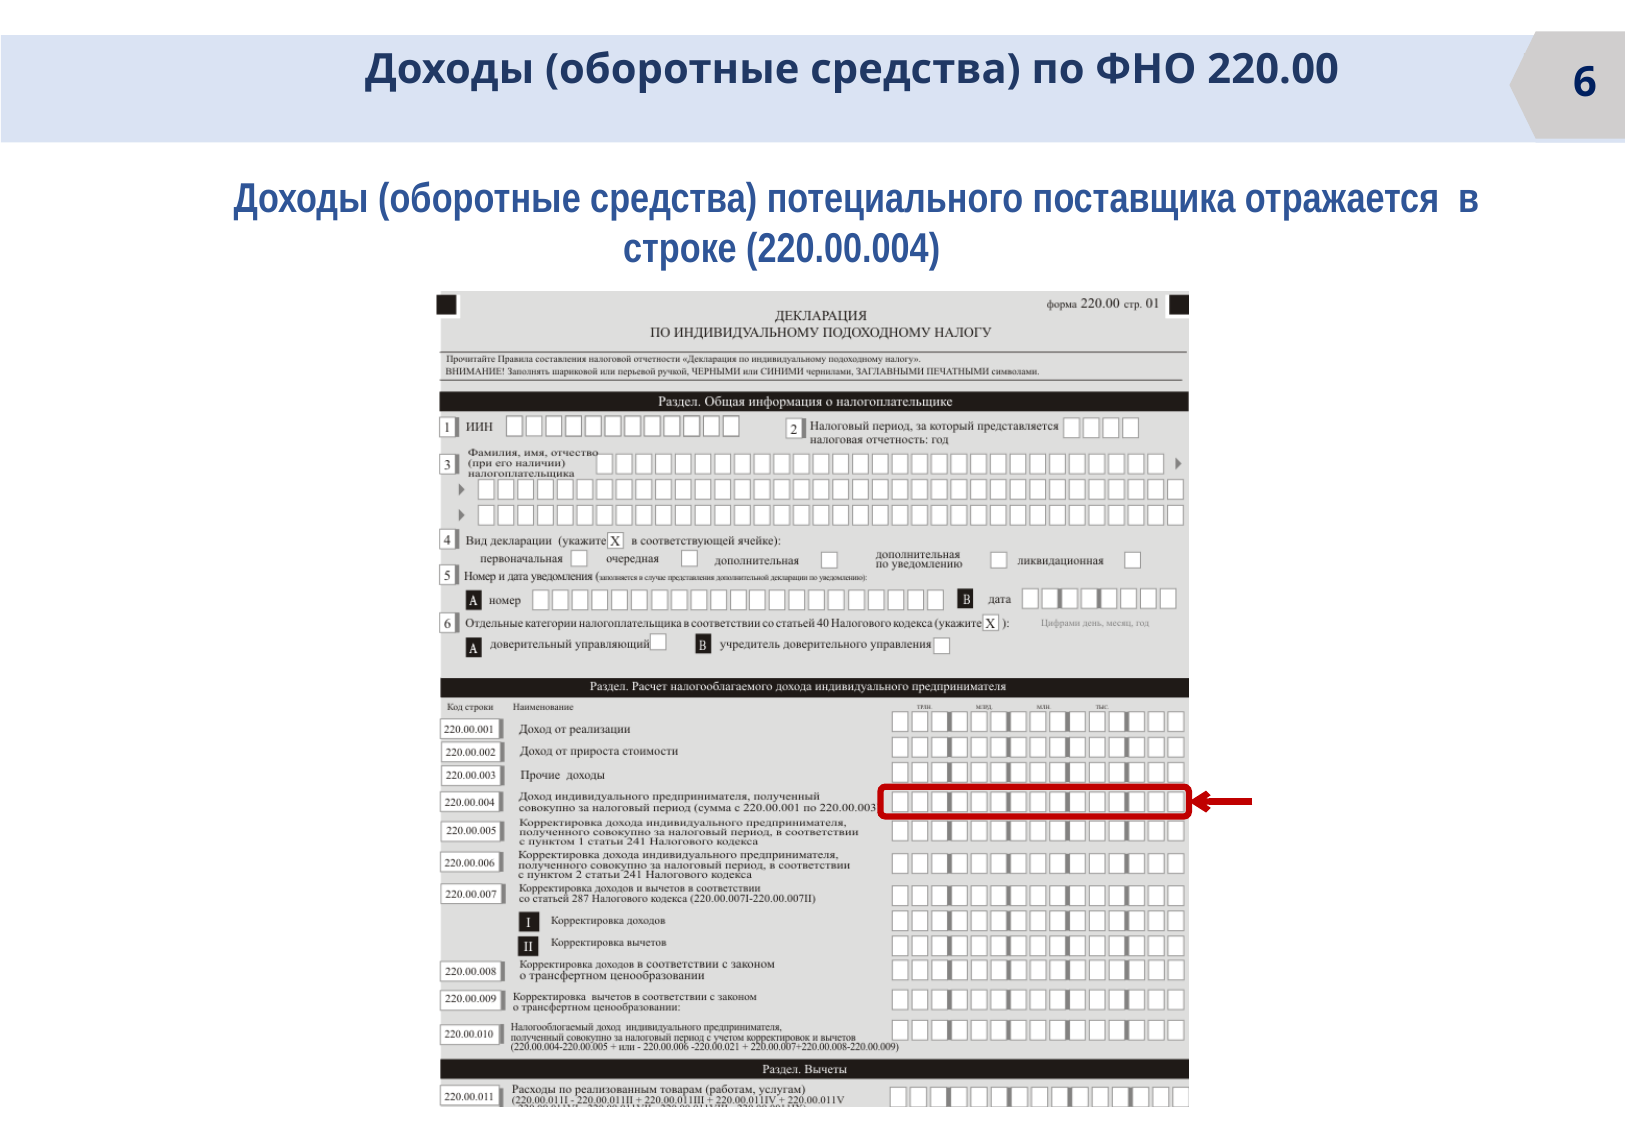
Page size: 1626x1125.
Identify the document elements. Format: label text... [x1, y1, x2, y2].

text_box Доходы (оборотные средства) потециального поставщика отражается в строке (220.00.004) [53, 162, 1510, 278]
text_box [436, 291, 1253, 1107]
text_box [0, 35, 1625, 143]
text_box [1532, 30, 1625, 35]
